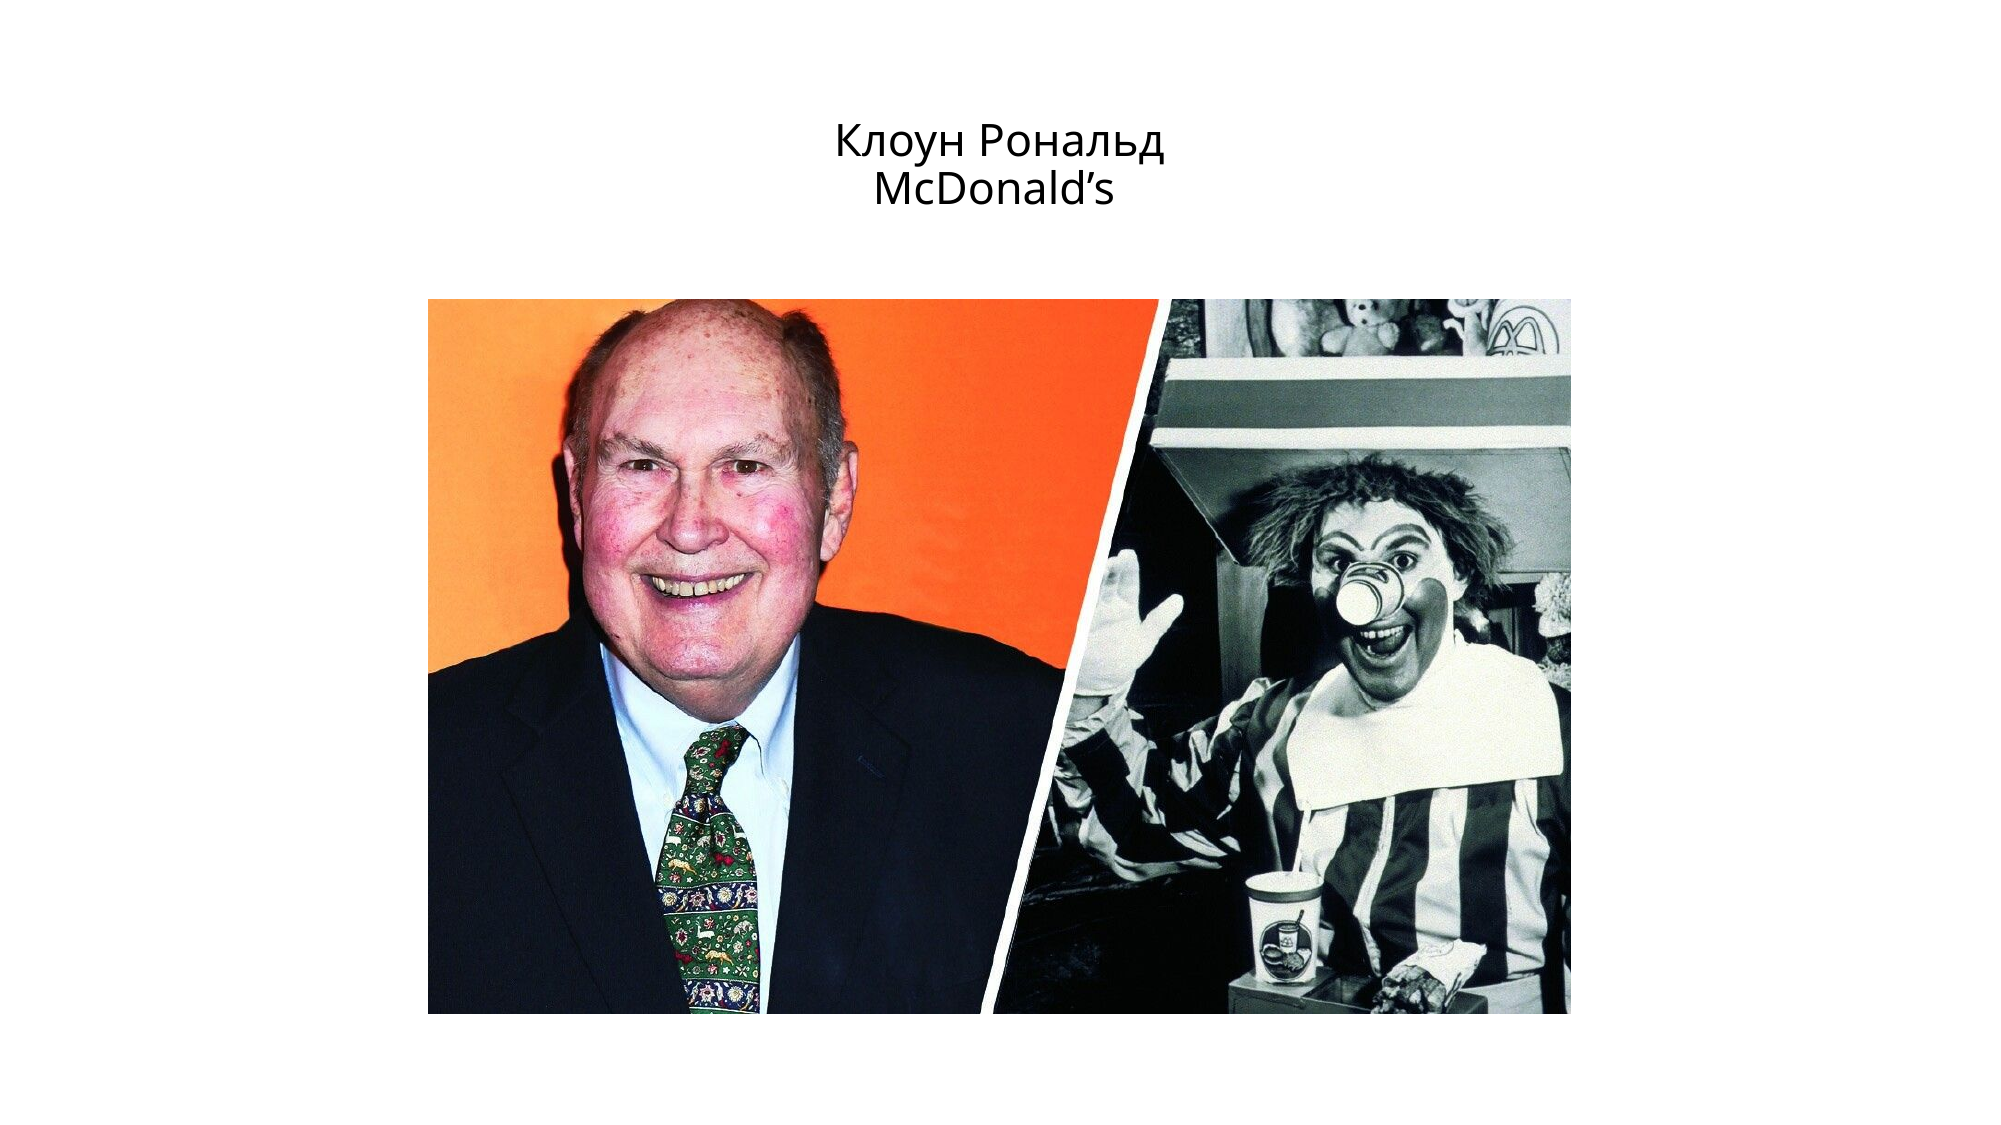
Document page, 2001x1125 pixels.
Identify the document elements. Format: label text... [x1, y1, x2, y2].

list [428, 299, 1572, 1014]
title Клоун Рональд McDonald’s [137, 59, 1863, 278]
